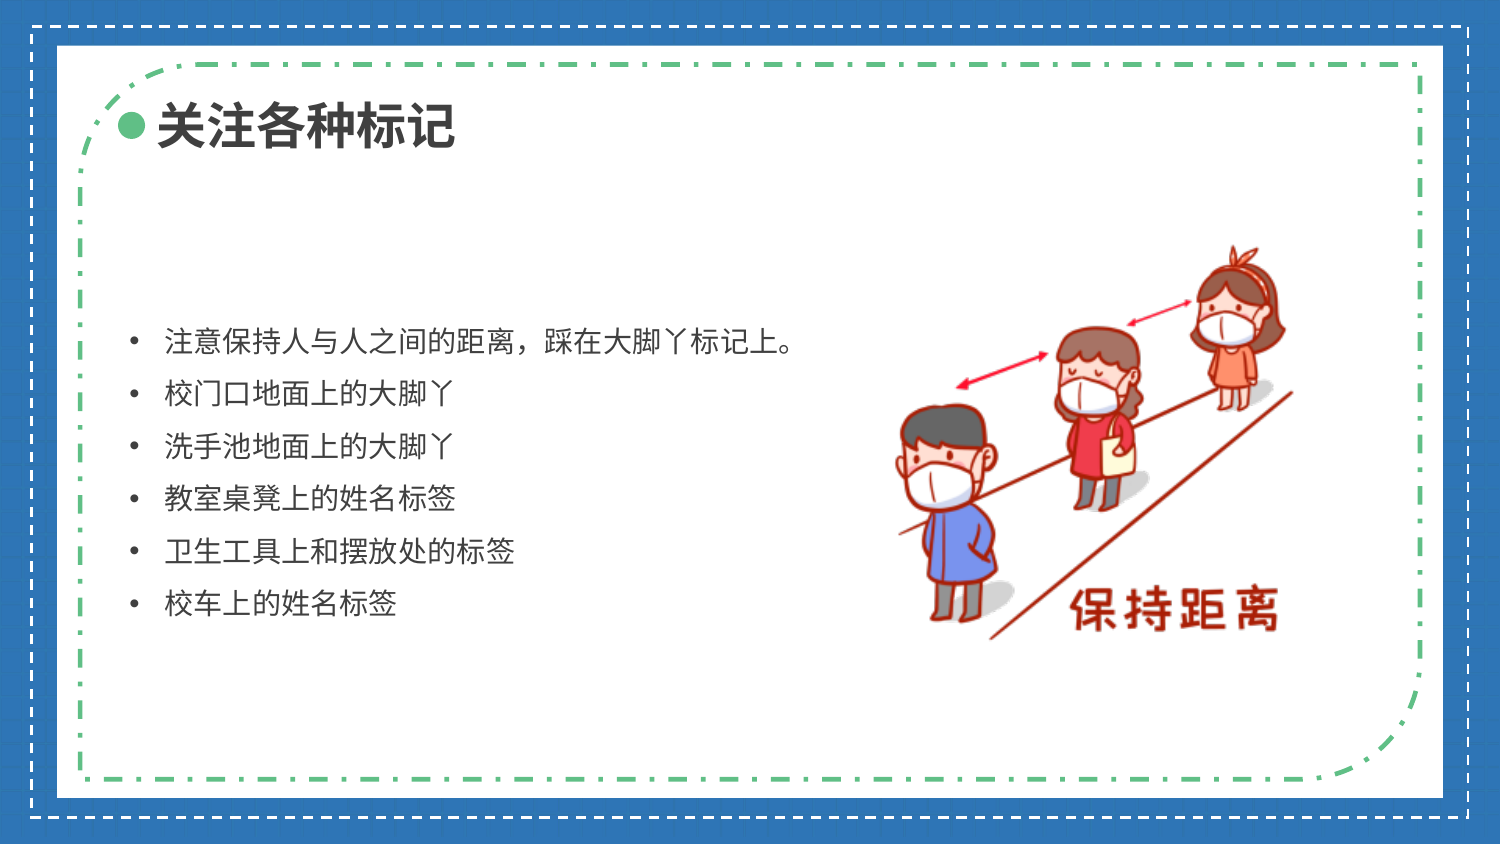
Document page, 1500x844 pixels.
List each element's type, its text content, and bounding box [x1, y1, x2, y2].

text_box 关注各种标记 [145, 89, 726, 161]
picture [876, 214, 1331, 669]
text_box 注意保持人与人之间的距离，踩在大脚丫标记上。 校门口地面上的大脚丫 洗手池地面上的大脚丫 教室桌凳上的姓名标签 卫生工具上和摆放处的标签 校车上的姓名标签 [117, 300, 876, 626]
text_box [ [79, 63, 1421, 781]
text_box [0, 0, 1499, 837]
text_box [116, 110, 147, 140]
